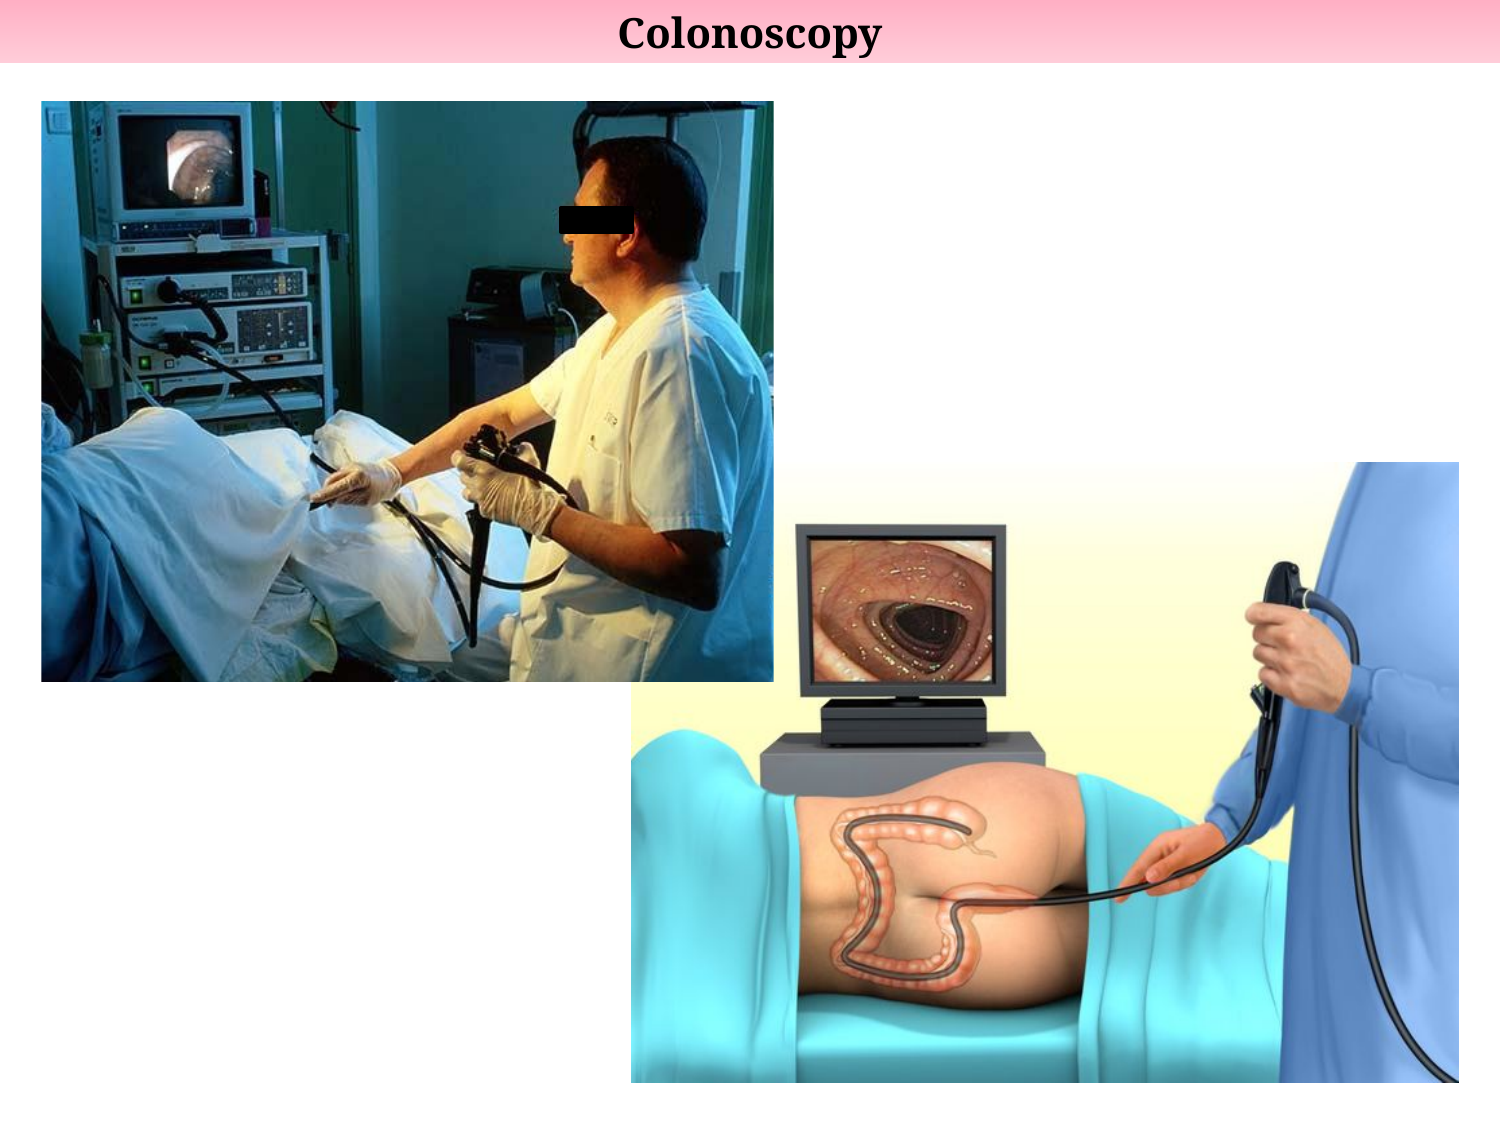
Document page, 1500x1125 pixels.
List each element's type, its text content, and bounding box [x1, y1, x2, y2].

picture [41, 101, 1459, 1083]
text_box Colonoscopy [0, 0, 1500, 63]
